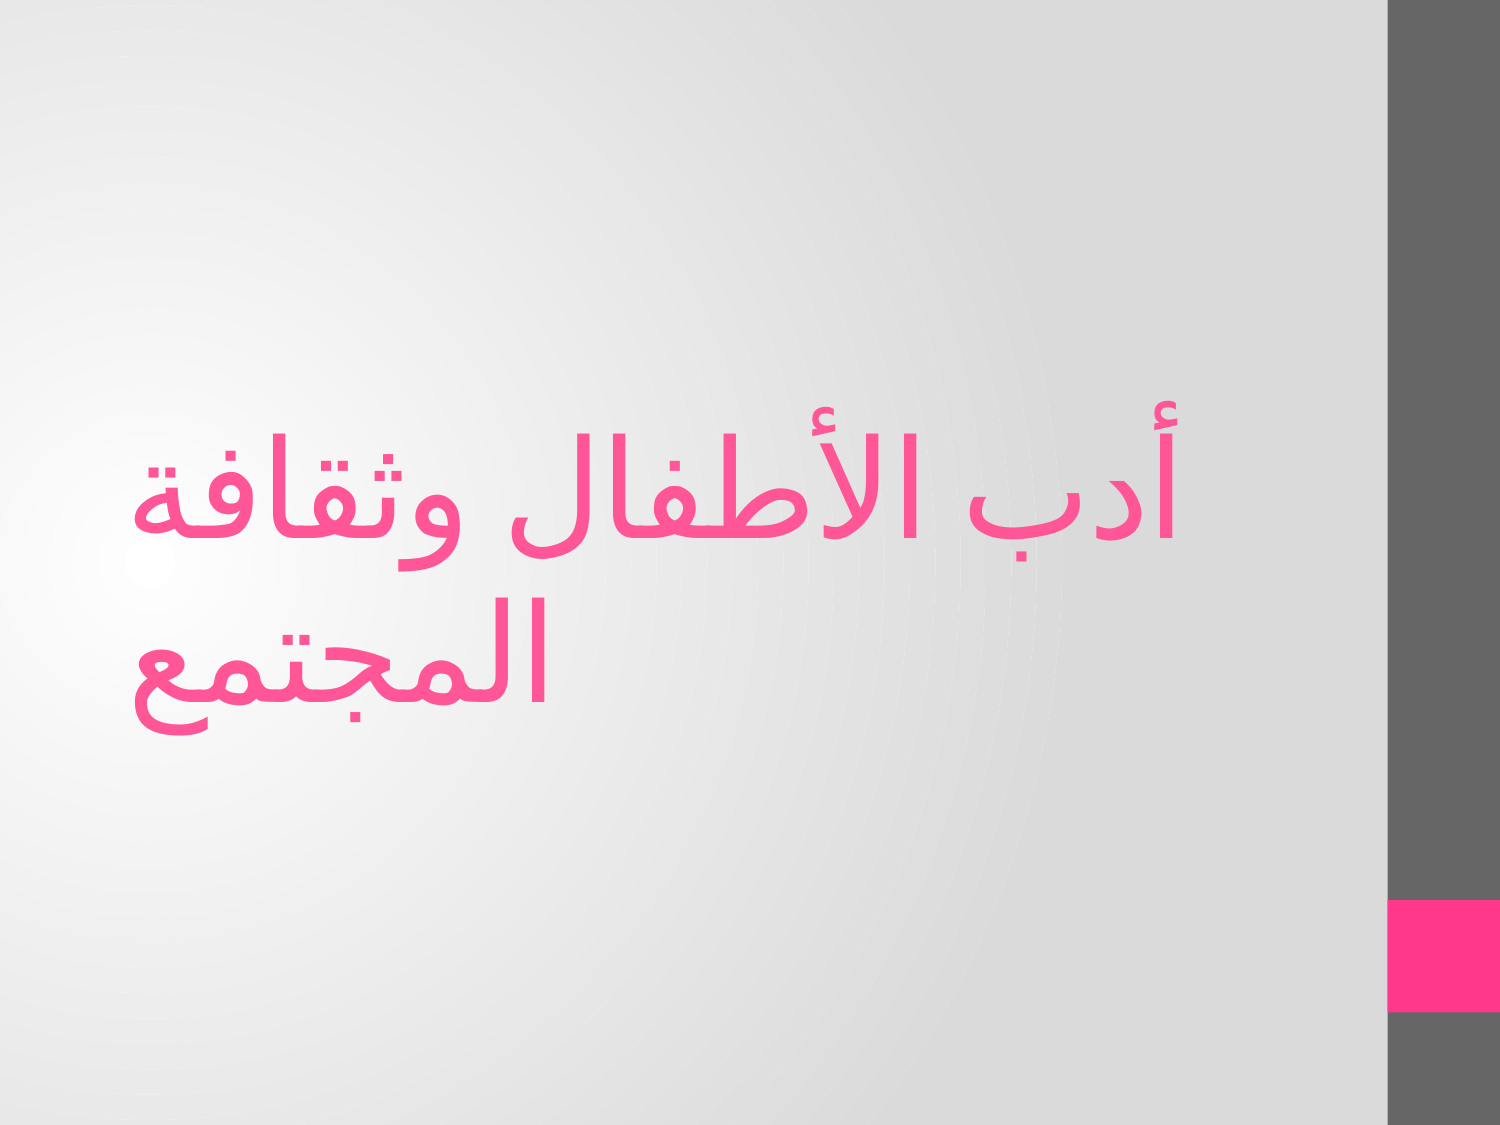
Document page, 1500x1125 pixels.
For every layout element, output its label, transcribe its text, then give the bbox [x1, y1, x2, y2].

title أدب الأطفال وثقافة المجتمع [112, 312, 1350, 738]
